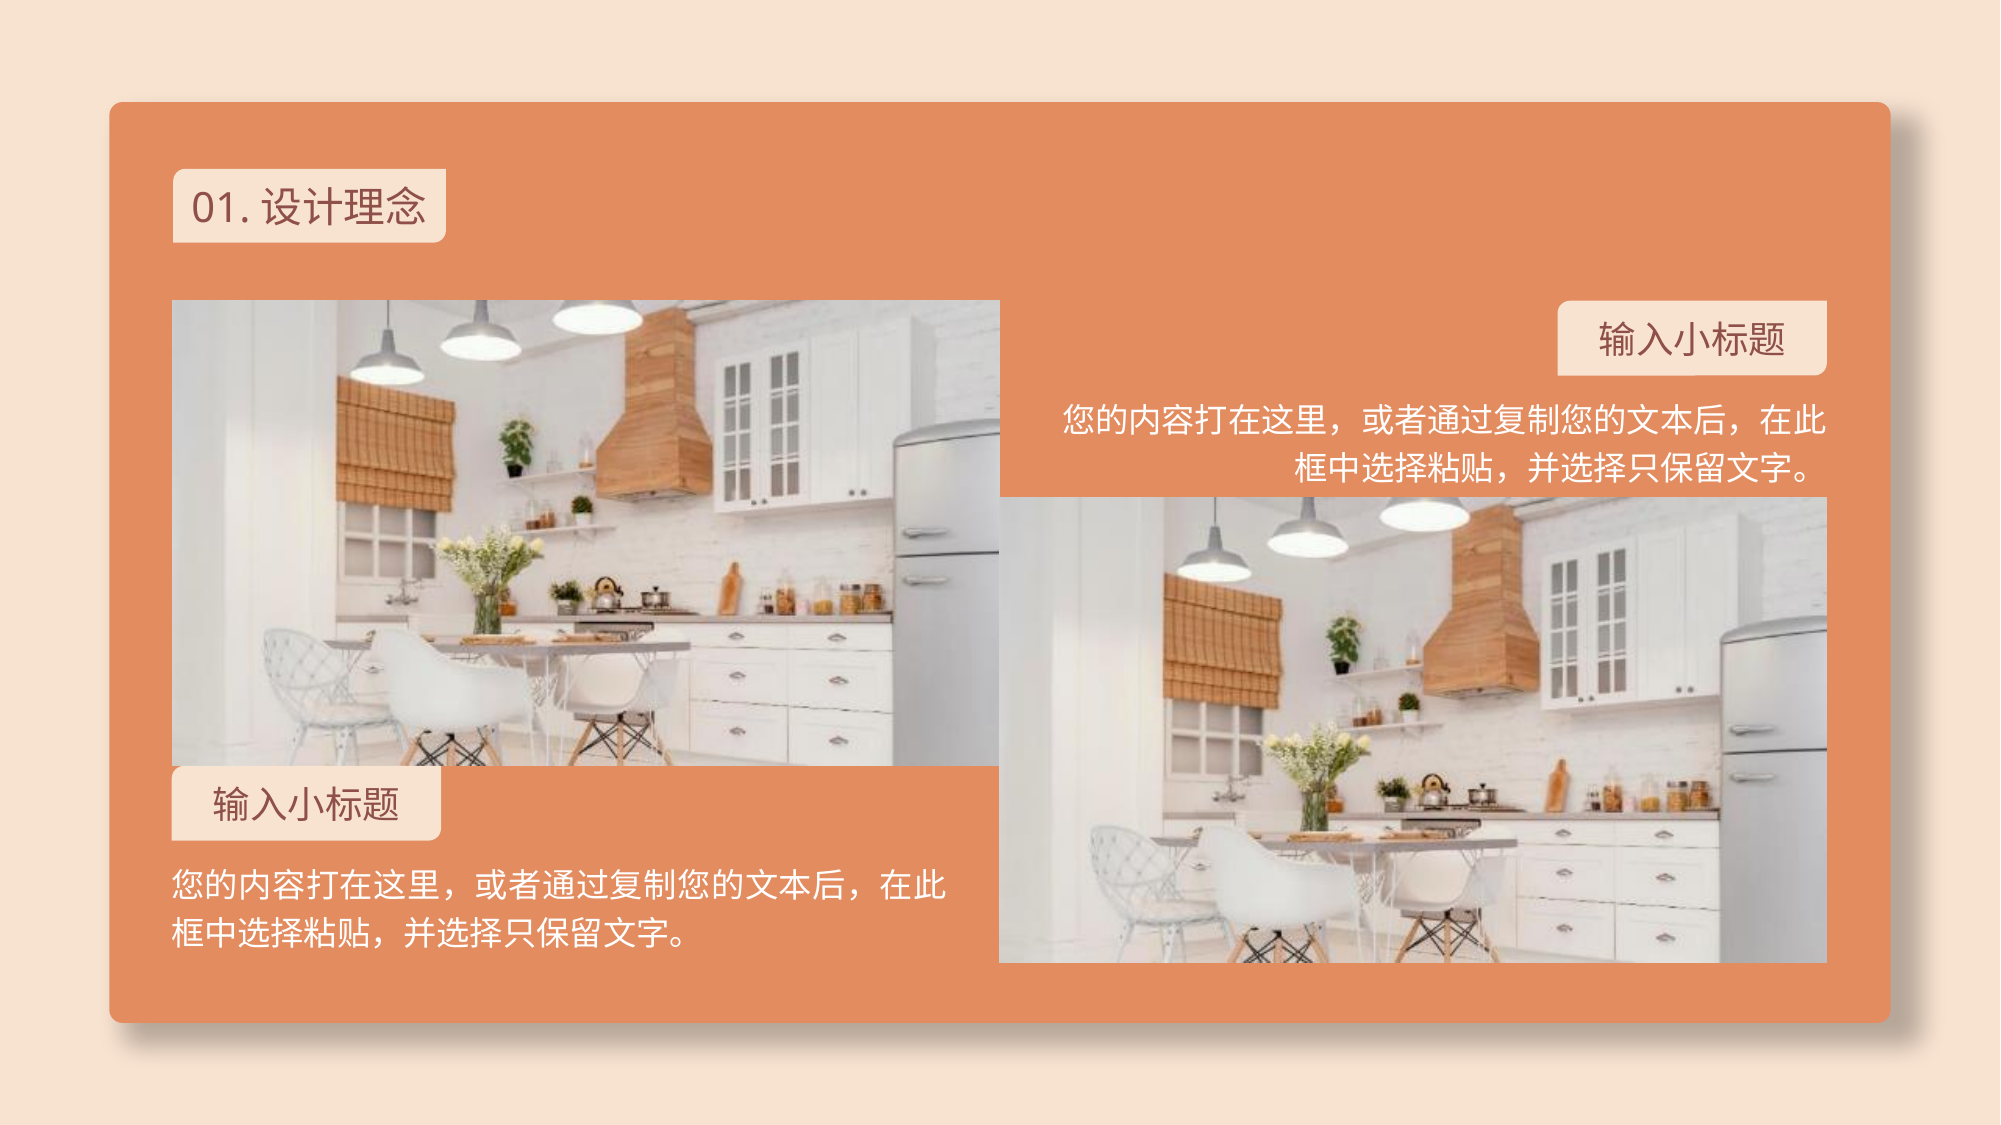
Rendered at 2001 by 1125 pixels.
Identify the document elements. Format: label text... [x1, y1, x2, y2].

text_box 输入小标题 [170, 766, 443, 842]
picture [172, 300, 1827, 963]
text_box 输入小标题 [1556, 299, 1828, 377]
text_box 您的内容打在这里，或者通过复制您的文本后，在此框中选择粘贴，并选择只保留文字。 [1049, 391, 1827, 487]
text_box 您的内容打在这里，或者通过复制您的文本后，在此框中选择粘贴，并选择只保留文字。 [170, 855, 948, 952]
list 01.设计理念 [173, 168, 446, 243]
